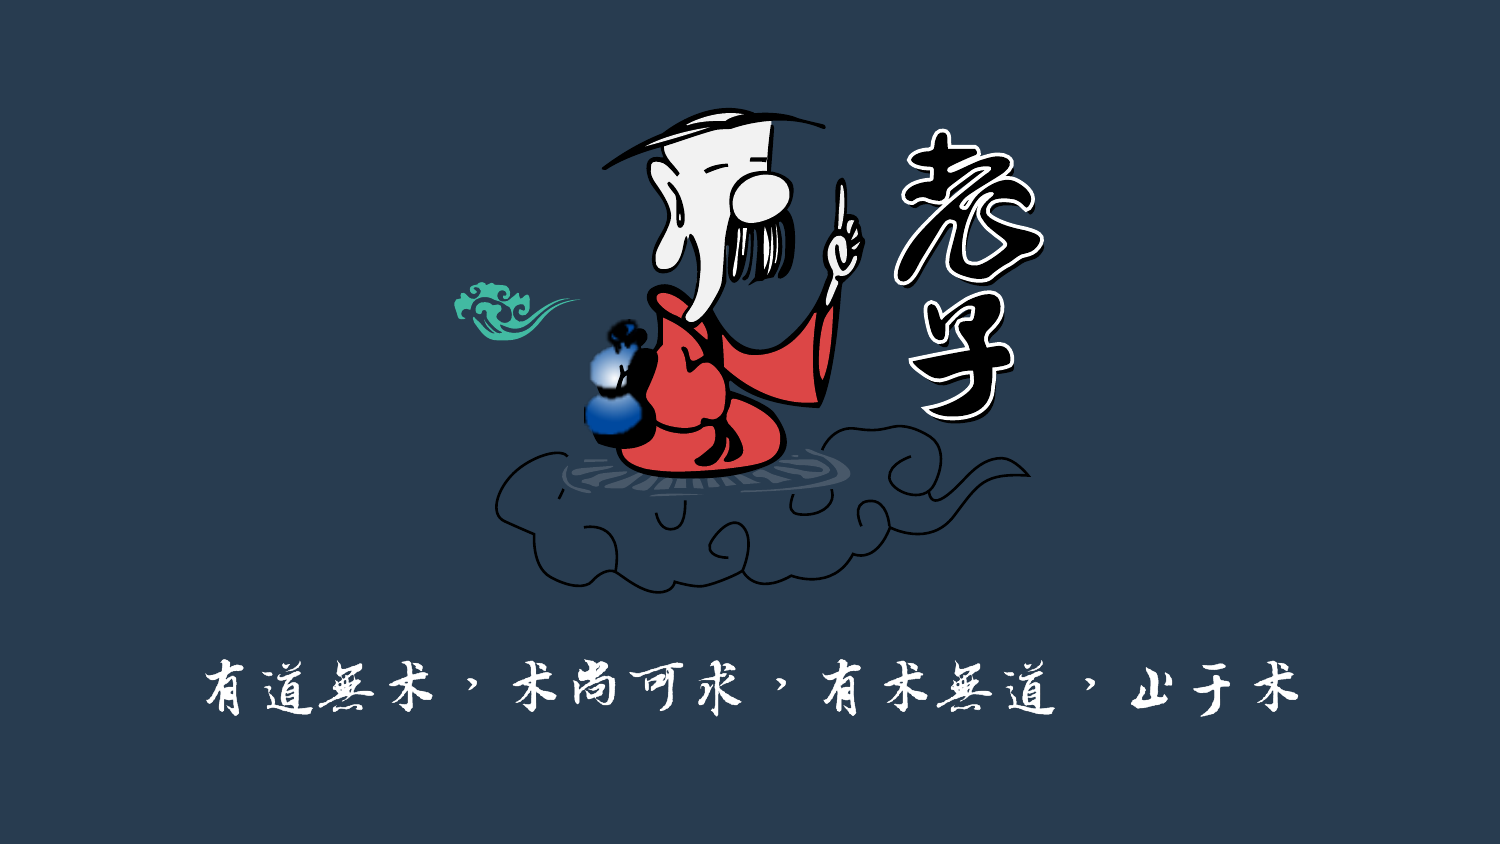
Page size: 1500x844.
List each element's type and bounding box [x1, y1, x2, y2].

picture [189, 607, 1330, 748]
text_box [453, 95, 1046, 597]
